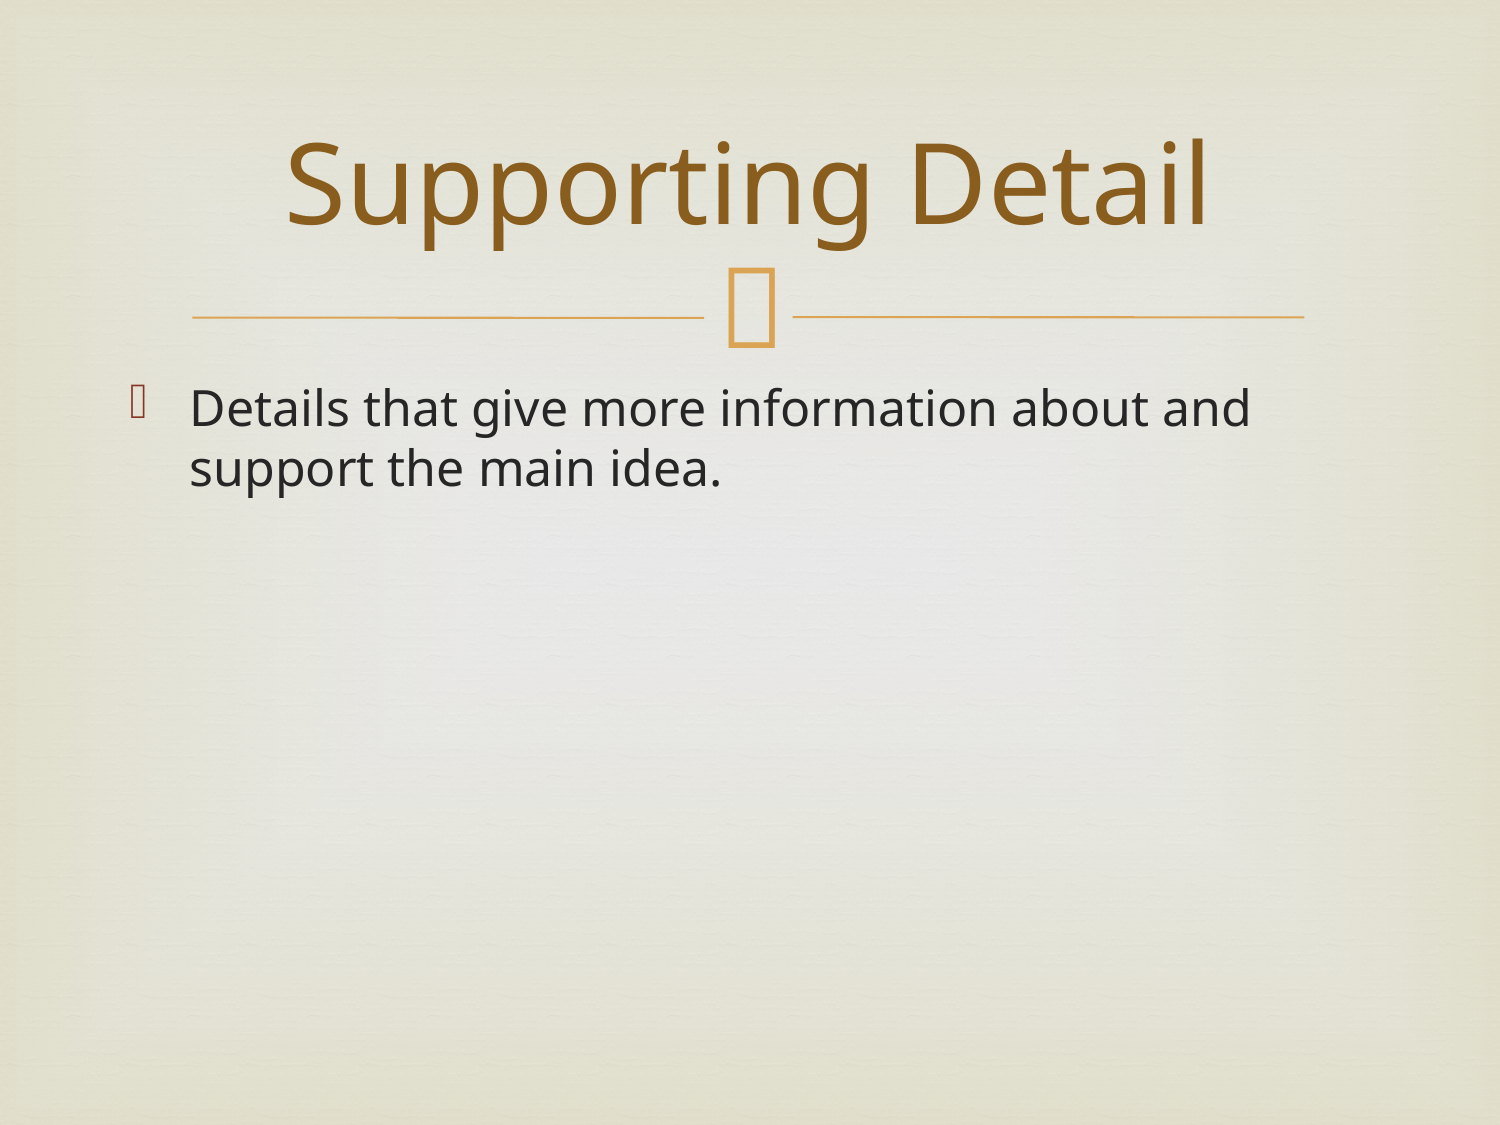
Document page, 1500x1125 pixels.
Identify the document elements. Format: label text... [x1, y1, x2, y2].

title Supporting Detail [112, 93, 1386, 267]
list Details that give more information about and support the main idea. [114, 368, 1386, 1005]
